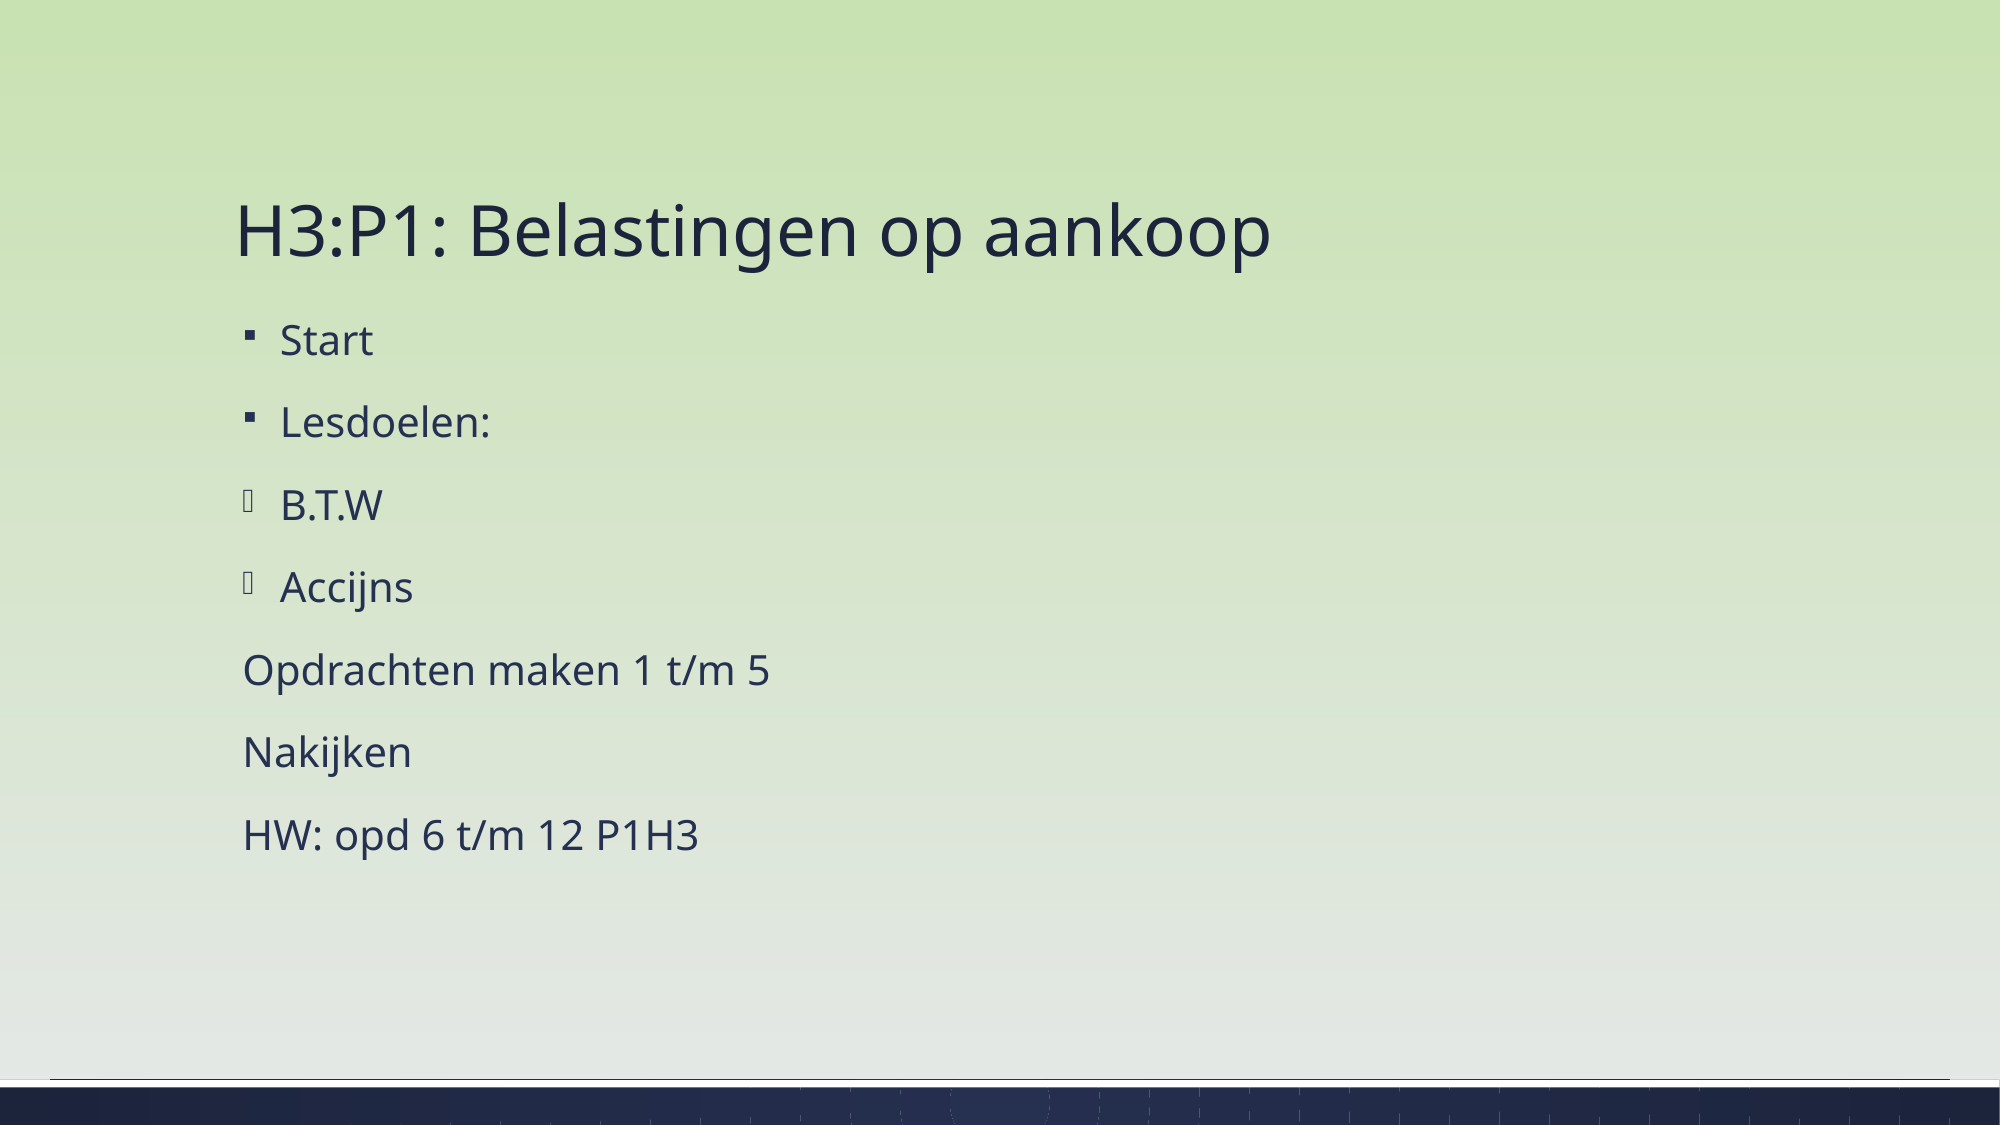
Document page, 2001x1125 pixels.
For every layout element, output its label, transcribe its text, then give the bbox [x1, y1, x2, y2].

title H3:P1: Belastingen op aankoop [219, 76, 1780, 279]
list Start Lesdoelen: B.T.W Accijns Opdrachten maken 1 t/m 5 Nakijken HW: opd 6 t/m 12 P1H3 [219, 311, 1780, 990]
